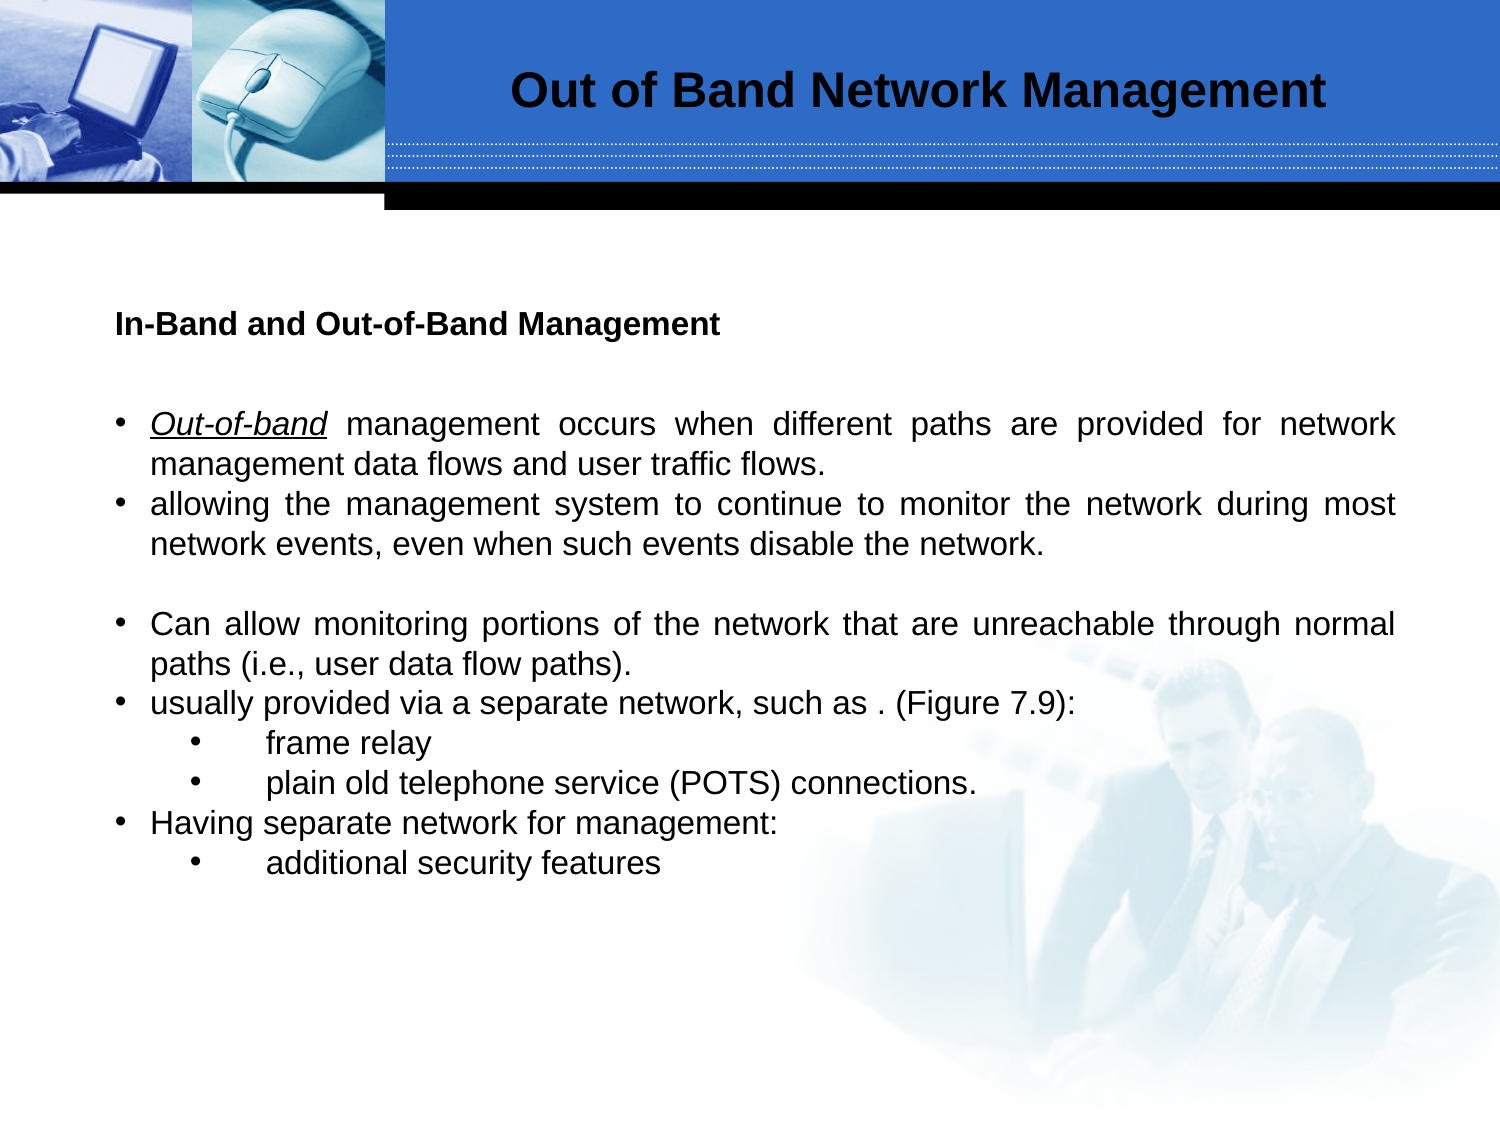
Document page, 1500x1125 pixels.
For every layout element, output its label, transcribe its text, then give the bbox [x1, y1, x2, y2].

picture [0, 0, 385, 181]
title Out of Band Network Management [287, 50, 1500, 253]
picture [0, 194, 1500, 1125]
text_box In-Band and Out-of-Band Management Out-of-band management occurs when different paths are provided for network management data flows and user traffic flows. allowing the management system to continue to monitor the network during most network events, even when such events disable the network. Can allow monitoring portions of the network that are unreachable through normal paths (i.e., user data flow paths). usually provided via a separate network, such as . (Figure 7.9): frame relay plain old telephone service (POTS) connections. Having separate network for management: additional security features [99, 274, 1413, 889]
